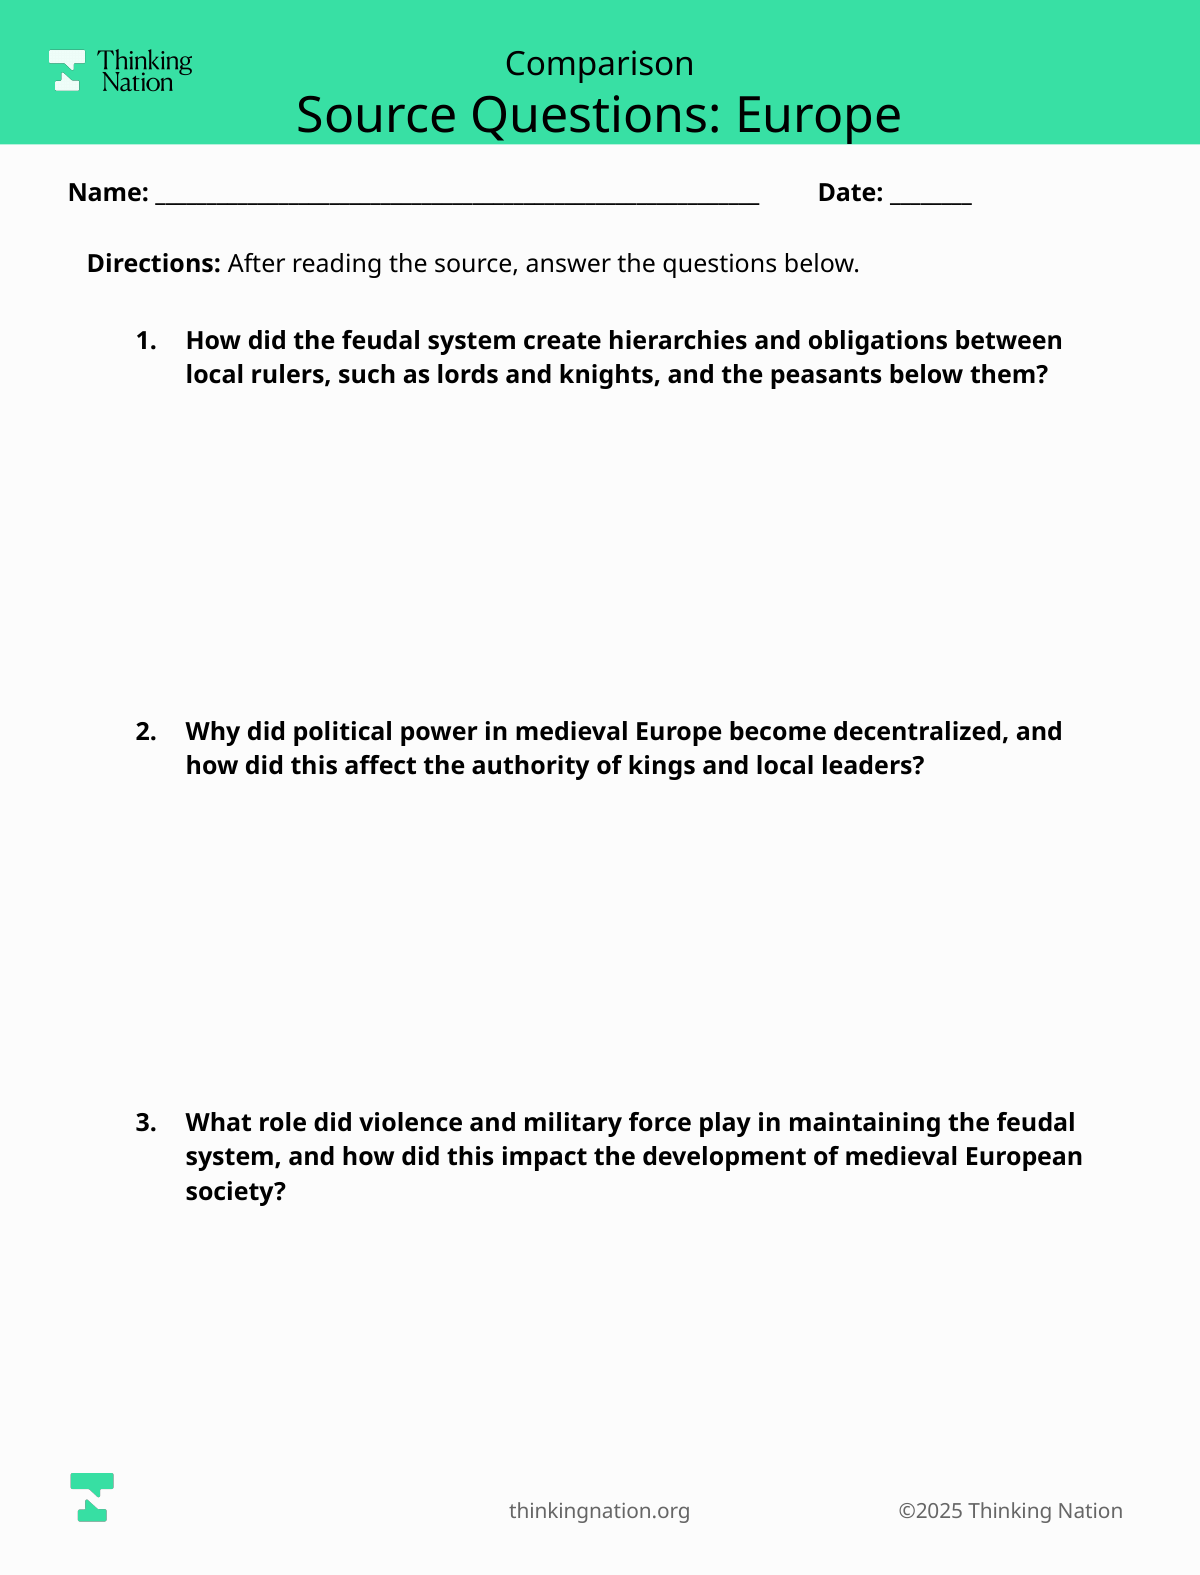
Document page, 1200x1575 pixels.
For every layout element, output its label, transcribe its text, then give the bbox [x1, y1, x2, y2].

text_box ©2025 Thinking Nation [854, 1483, 1139, 1532]
text_box Name: ___________________________________________________________ Date: ________ [52, 161, 1148, 221]
text_box Directions: After reading the source, answer the questions below. [72, 233, 1104, 292]
picture [33, 35, 197, 104]
text_box How did the feudal system create hierarchies and obligations between local rulers, such as lords and knights, and the peasants below them? Why did political power in medieval Europe become decentralized, and how did this affect the authority of kings and local leaders? What role did violence and military force play in maintaining the feudal system, and how did this impact the development of medieval European society? [96, 305, 1128, 1500]
text_box thinkingnation.org [457, 1500, 742, 1532]
picture [58, 1463, 126, 1531]
text_box Comparison Source Questions: Europe [0, 0, 1200, 145]
